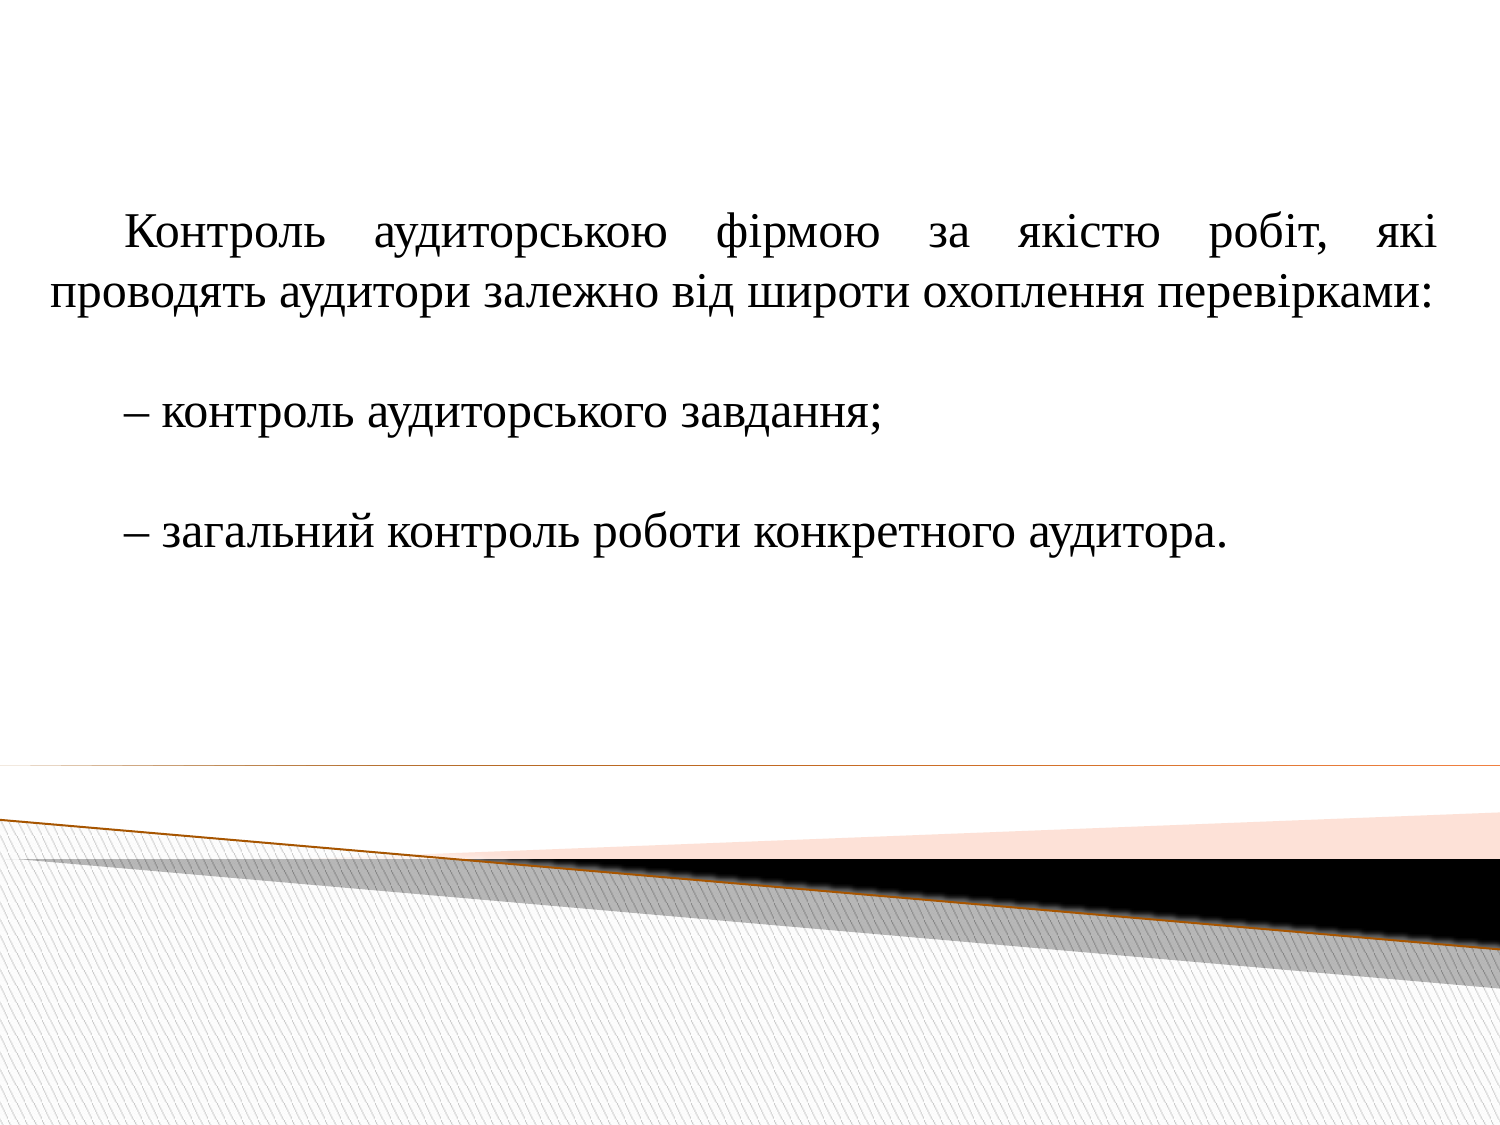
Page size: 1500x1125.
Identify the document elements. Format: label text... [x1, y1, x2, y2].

text_box Контроль аудиторською фірмою за якістю робіт, які проводять аудитори залежно від широти охоплення перевірками: – контроль аудиторського завдання; – загальний контроль роботи конкретного аудитора. [35, 189, 1454, 565]
